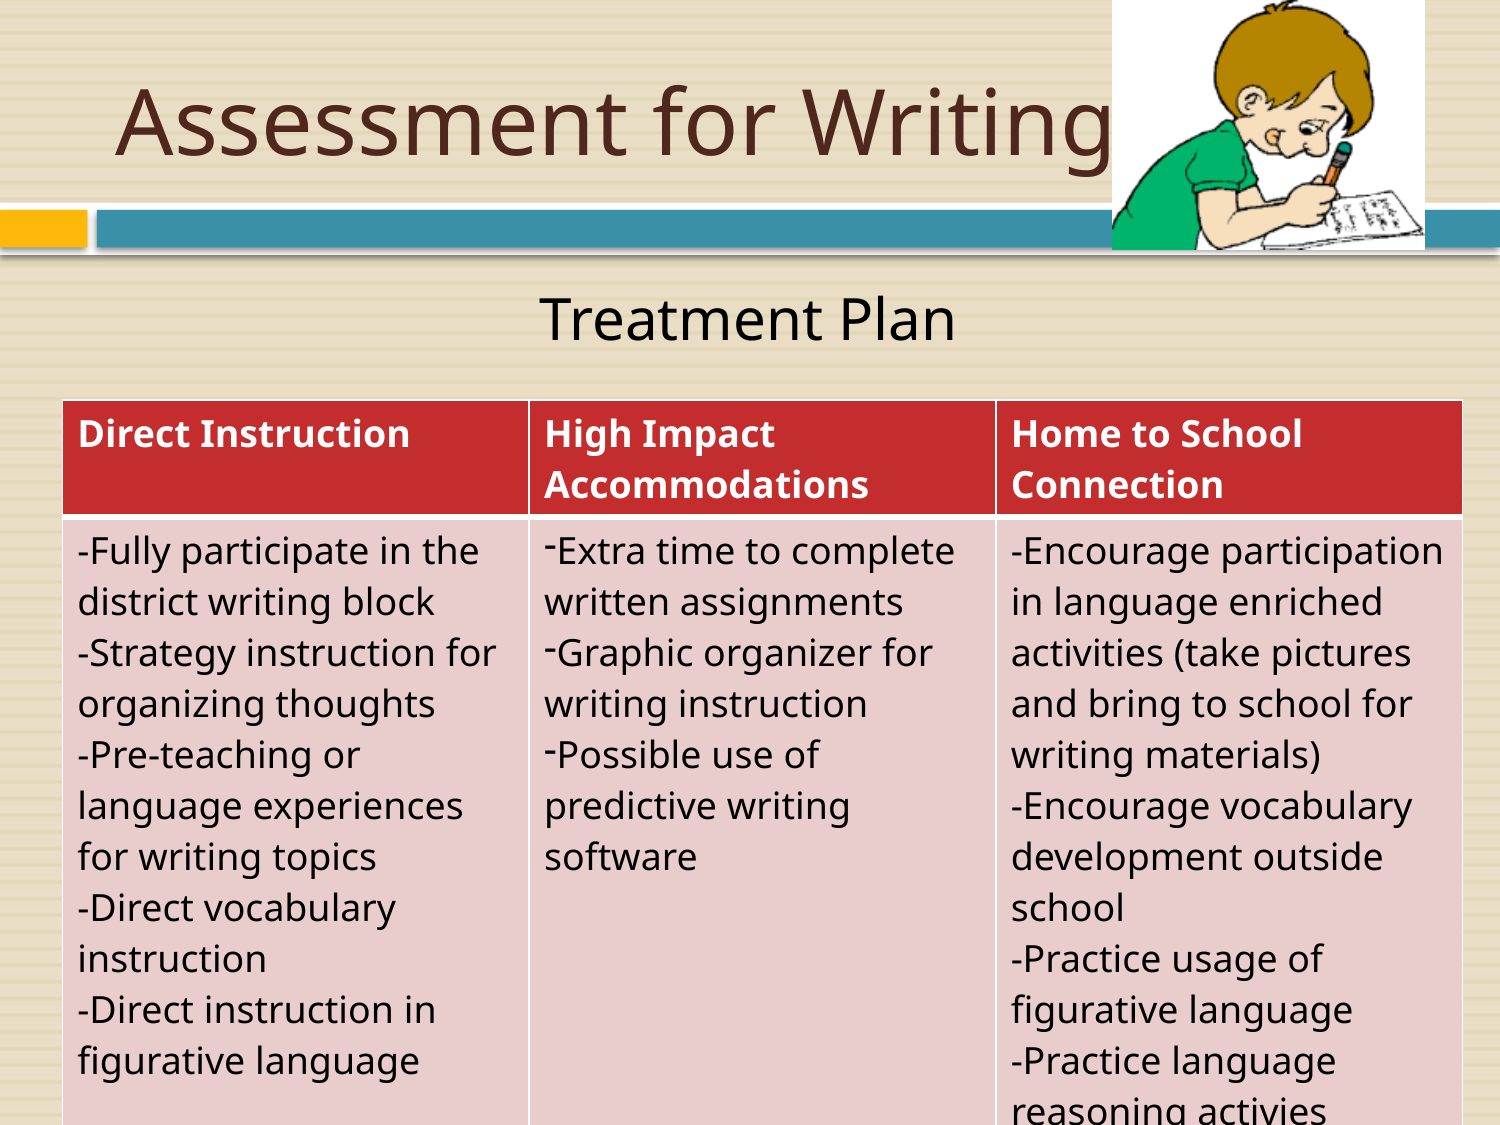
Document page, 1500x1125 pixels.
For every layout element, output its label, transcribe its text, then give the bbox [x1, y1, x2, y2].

table_cell Extra time to complete written assignments Graphic organizer for writing instruction Possible use of predictive writing software [530, 520, 995, 1125]
table_cell -Encourage participation in language enriched activities (take pictures and bring to school for writing materials) -Encourage vocabulary development outside school -Practice usage of figurative language -Practice language reasoning activies [997, 520, 1462, 1125]
picture [1112, 0, 1426, 251]
table_header High Impact Accommodations [530, 401, 995, 514]
table_header Direct Instruction [63, 401, 528, 514]
table_cell -Fully participate in the district writing block -Strategy instruction for organizing thoughts -Pre-teaching or language experiences for writing topics -Direct vocabulary instruction -Direct instruction in figurative language [63, 520, 528, 1125]
title Assessment for Writing [100, 37, 1106, 201]
text_box Treatment Plan [287, 275, 1225, 360]
title Assessment for Writing [1431, 37, 1439, 201]
table_header Home to School Connection [997, 401, 1462, 514]
